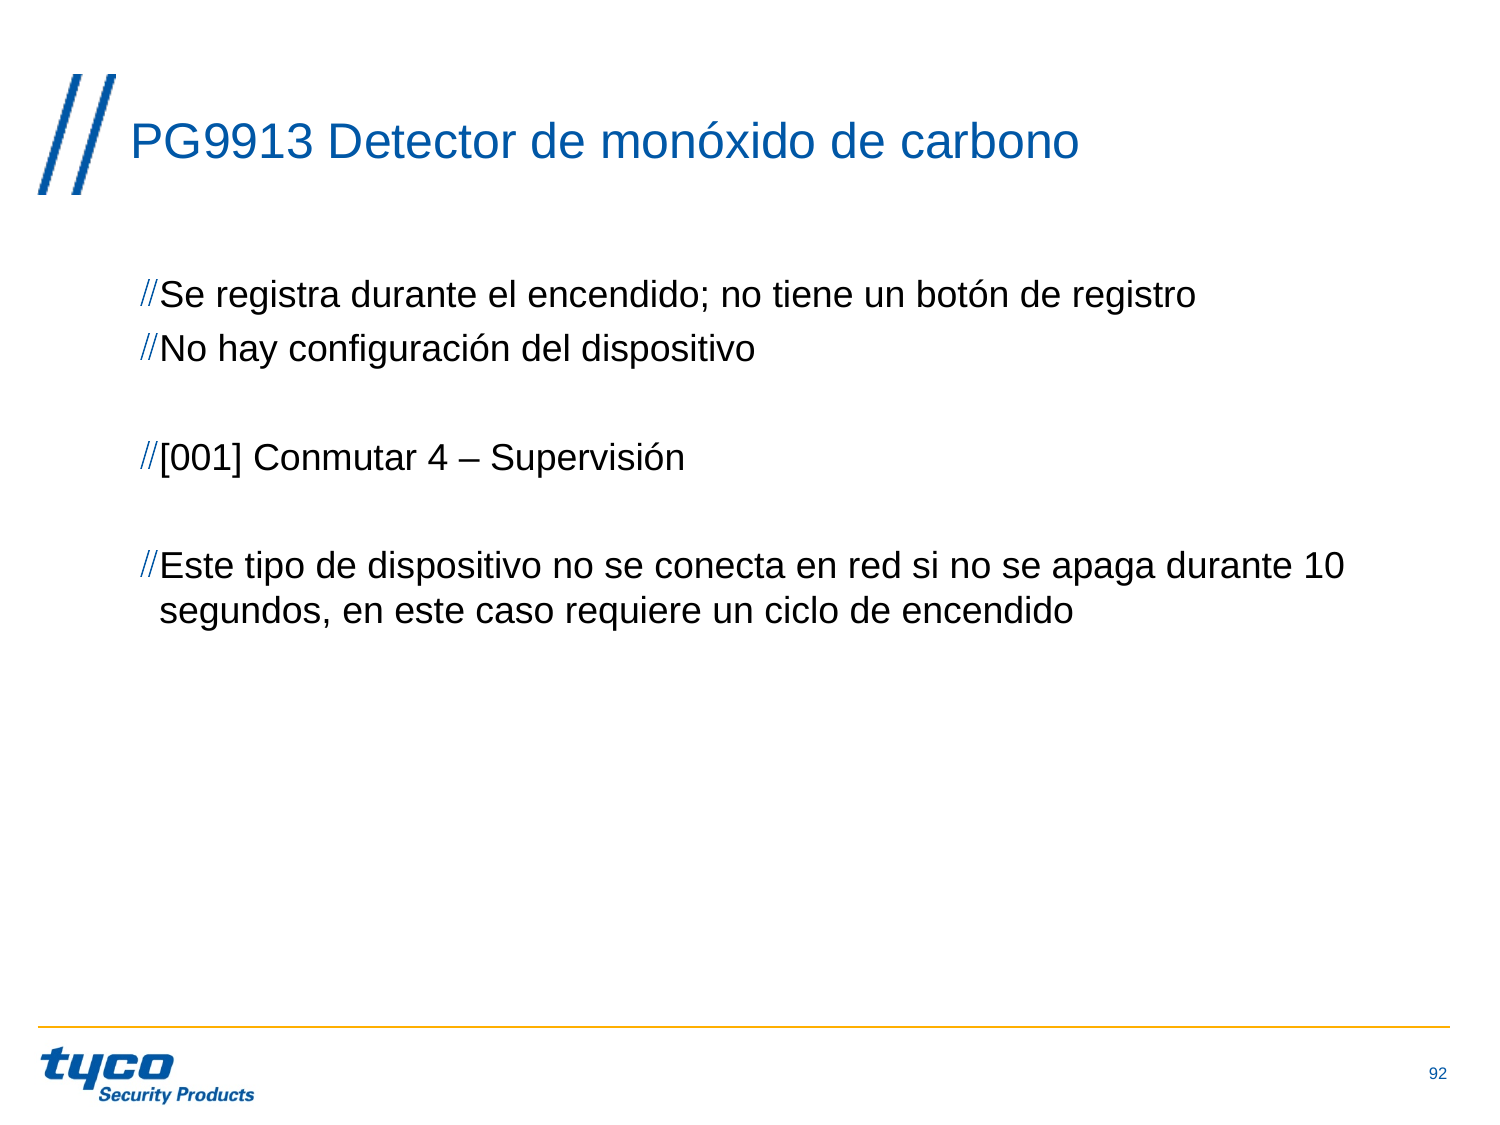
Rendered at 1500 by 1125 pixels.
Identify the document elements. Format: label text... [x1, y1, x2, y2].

picture [34, 1040, 260, 1107]
list Se registra durante el encendido; no tiene un botón de registro No hay configuración del dispositivo [001] Conmutar 4 – Supervisión Este tipo de dispositivo no se conecta en red si no se apaga durante 10 segundos, en este caso requiere un ciclo de encendido [124, 262, 1426, 976]
picture [37, 74, 115, 195]
picture [140, 279, 167, 306]
text_box [97, 1061, 228, 1091]
picture [140, 550, 167, 577]
slide_number 92 [1387, 1042, 1463, 1103]
title PG9913 Detector de monóxido de carbono [115, 44, 1426, 233]
picture [140, 441, 167, 469]
picture [140, 333, 167, 360]
